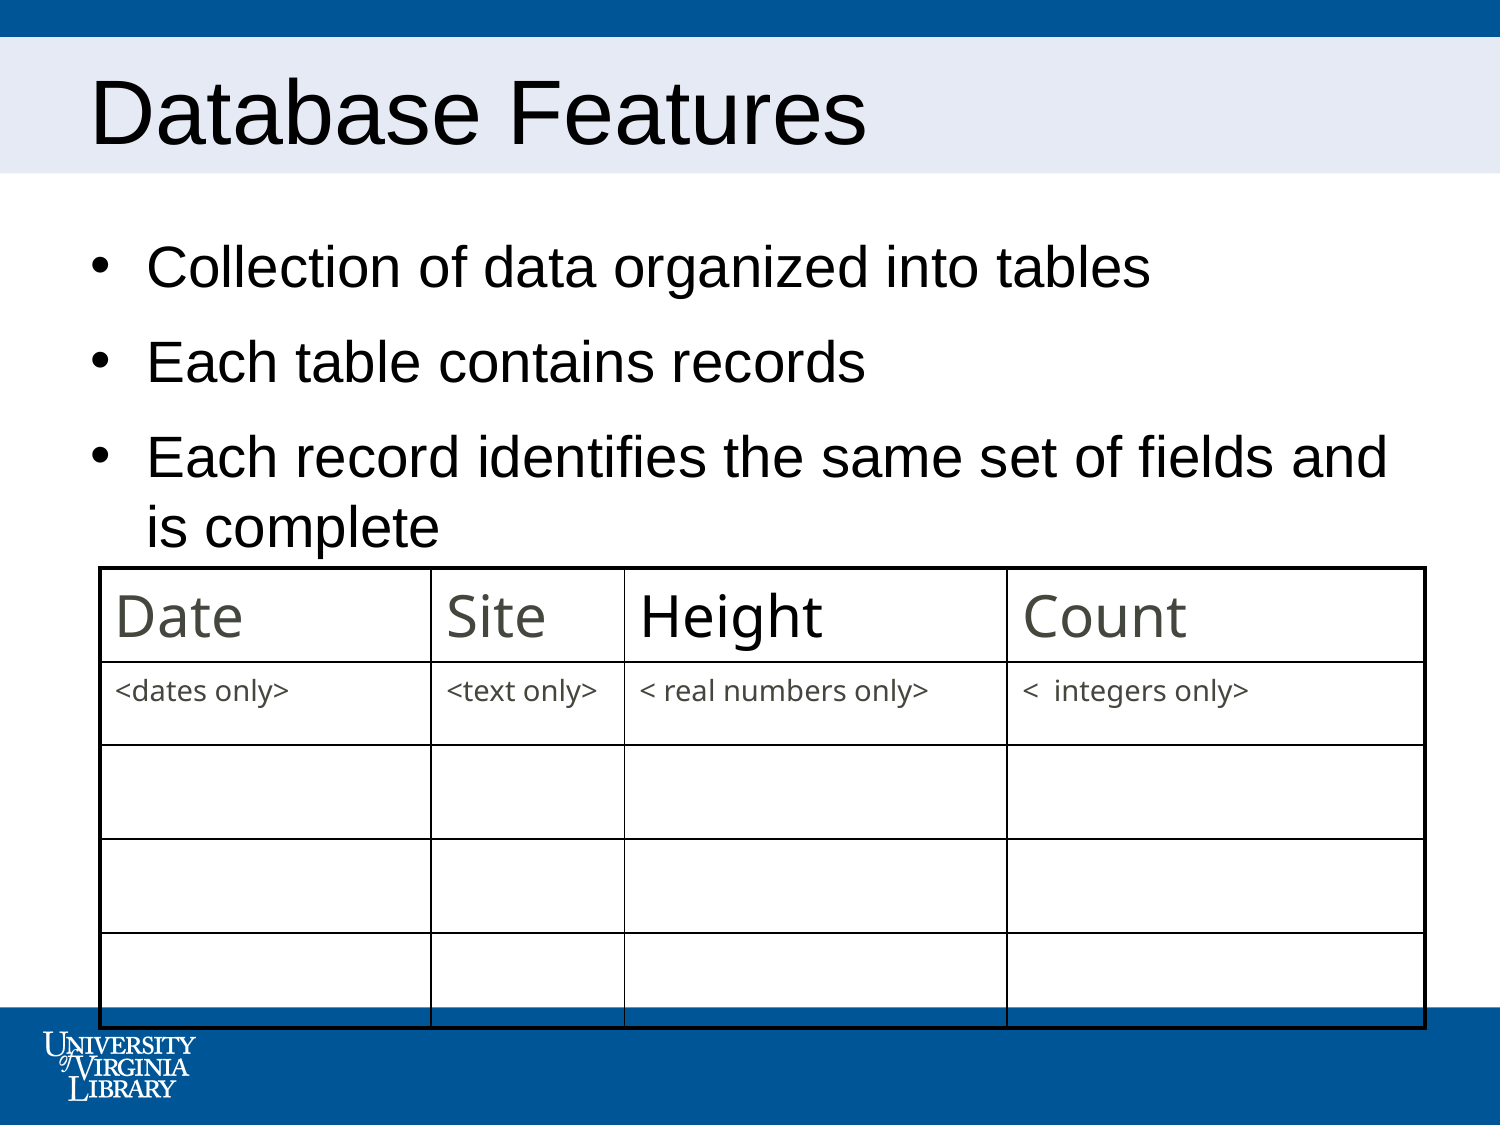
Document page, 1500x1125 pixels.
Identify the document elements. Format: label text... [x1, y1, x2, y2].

table_cell <text only> [432, 663, 624, 744]
table_cell [432, 934, 624, 1026]
table_cell [102, 746, 430, 838]
table_cell [625, 934, 1006, 1026]
table_cell [432, 746, 624, 838]
list Collection of data organized into tables Each table contains records Each record identifies the same set of fields and is complete [75, 221, 1425, 964]
title Database Features [75, 45, 1425, 175]
table_header Count [1008, 570, 1423, 661]
table_cell [625, 746, 1006, 838]
table_cell <dates only> [102, 663, 430, 744]
table_cell [1008, 934, 1423, 1026]
table_header Height [625, 570, 1006, 661]
picture [0, 0, 1500, 1125]
table_header Site [432, 570, 624, 661]
table_cell [102, 934, 430, 1026]
table_cell [625, 840, 1006, 932]
table_cell < integers only> [1008, 663, 1423, 744]
table_cell [102, 840, 430, 932]
table_cell < real numbers only> [625, 663, 1006, 744]
table_header Date [102, 570, 430, 661]
table_cell [1008, 840, 1423, 932]
table_cell [1008, 746, 1423, 838]
table_cell [432, 840, 624, 932]
